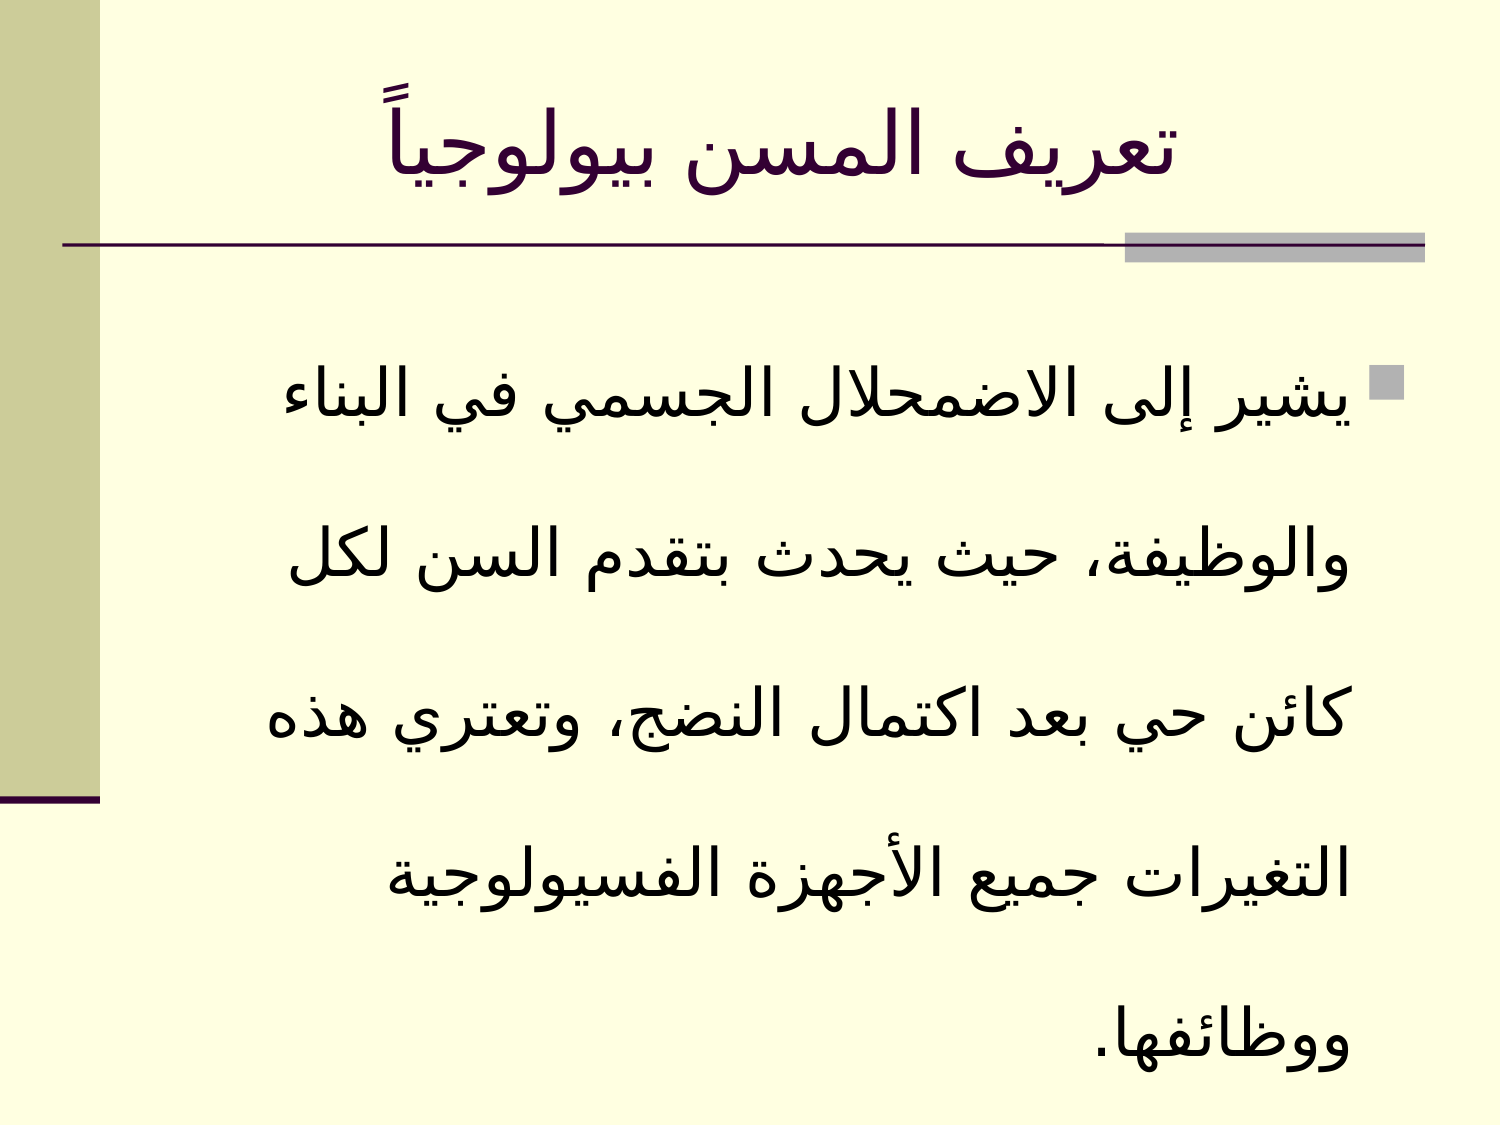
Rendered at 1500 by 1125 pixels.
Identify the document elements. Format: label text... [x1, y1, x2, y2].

list يشير إلى الاضمحلال الجسمي في البناء والوظيفة، حيث يحدث بتقدم السن لكل كائن حي بعد اكتمال النضج، وتعتري هذه التغيرات جميع الأجهزة الفسيولوجية ووظائفها. [150, 262, 1425, 1006]
title تعريف المسن بيولوجياً [150, 45, 1425, 234]
